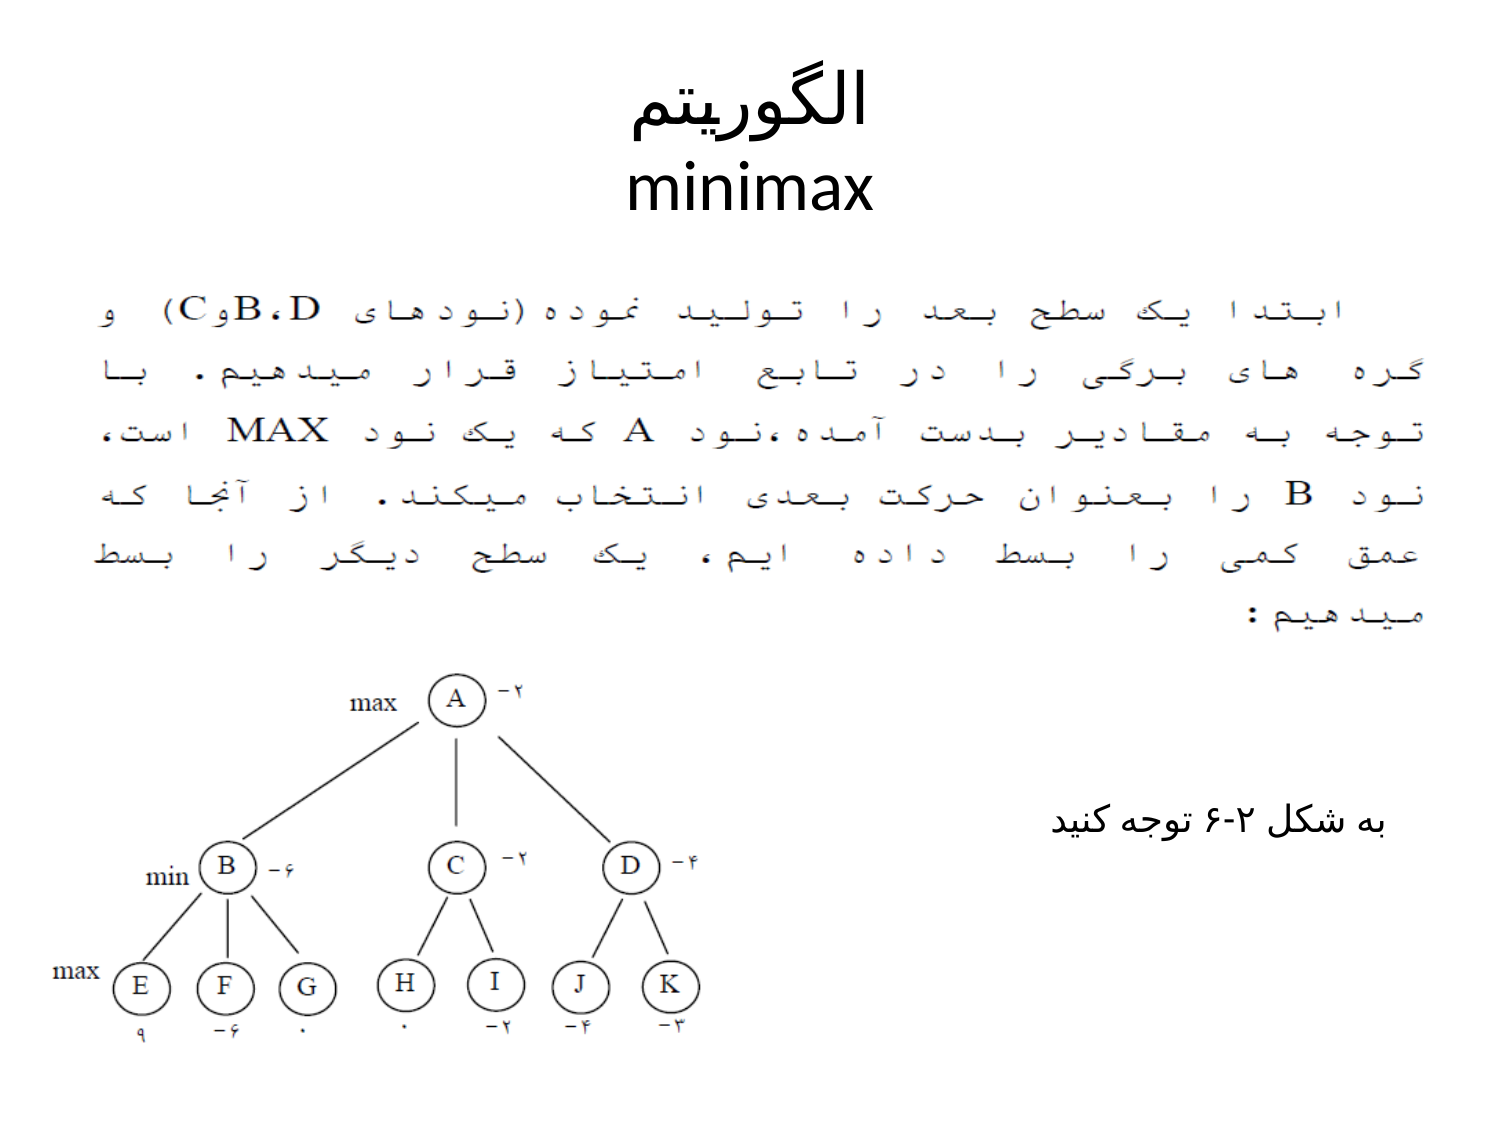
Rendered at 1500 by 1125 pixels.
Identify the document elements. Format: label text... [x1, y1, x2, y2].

text_box به شکل ۲-۶ توجه کنید [1035, 787, 1402, 848]
picture [0, 249, 1443, 1085]
title الگوریتم minimax [75, 45, 1425, 233]
